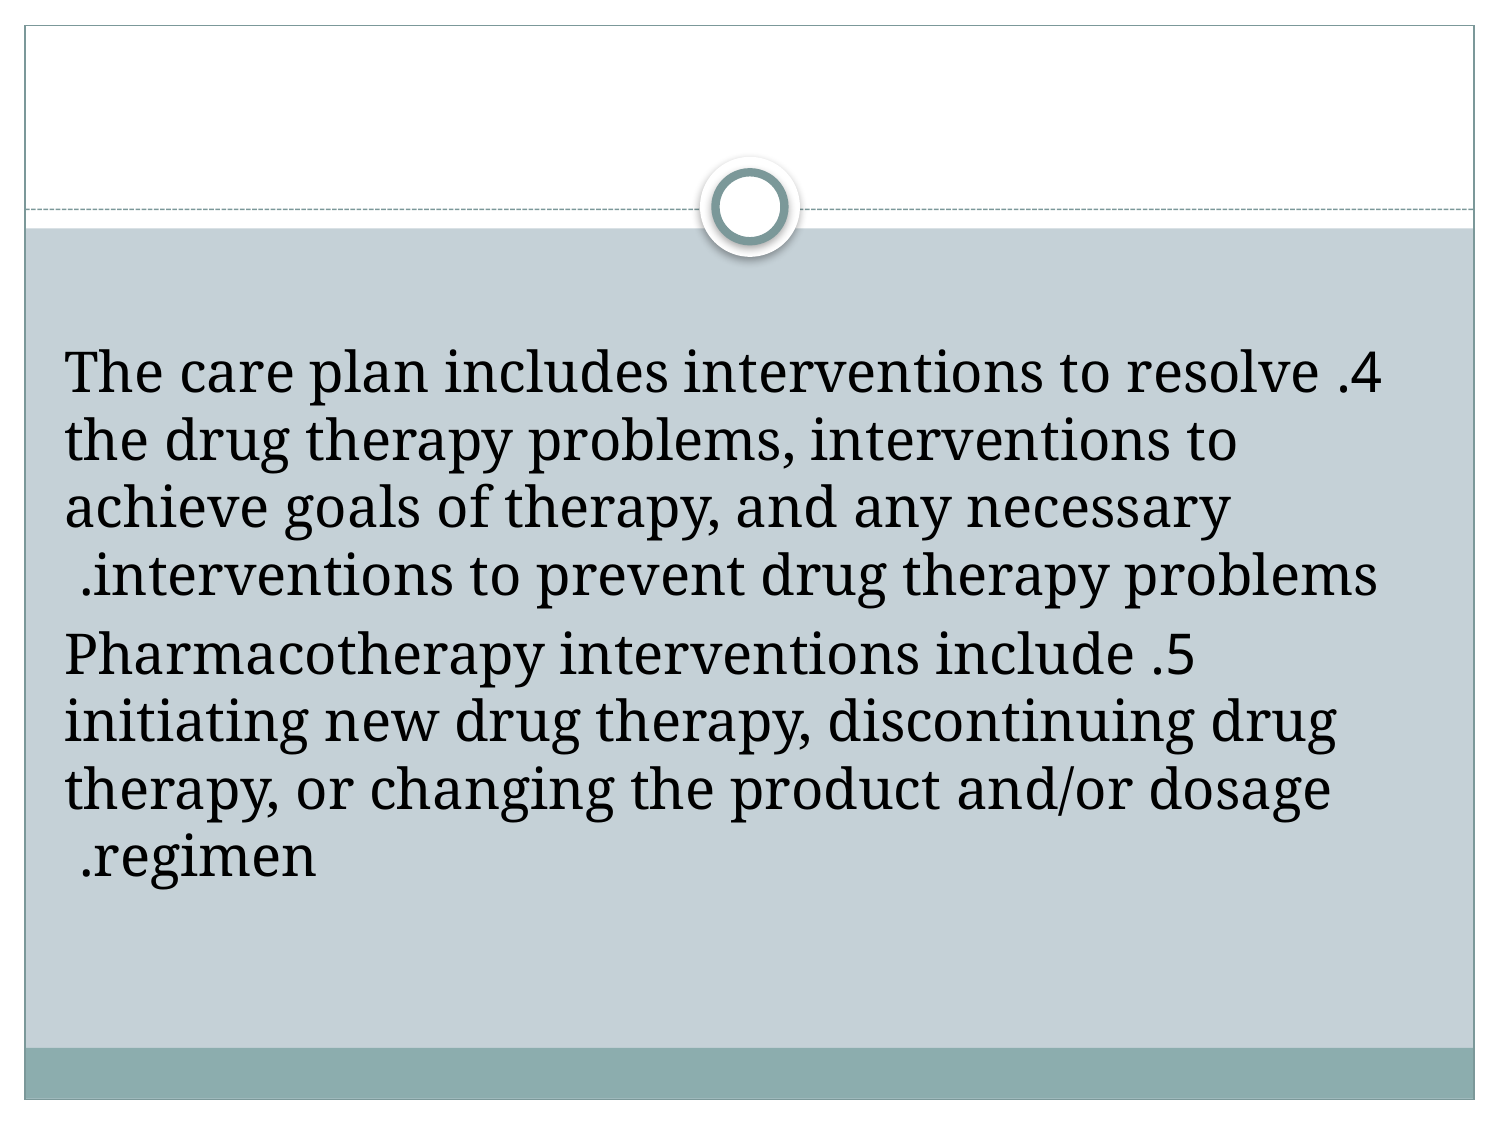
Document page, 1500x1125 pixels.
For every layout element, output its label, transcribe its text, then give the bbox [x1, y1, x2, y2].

list 4. The care plan includes interventions to resolve the drug therapy problems, interventions to achieve goals of therapy, and any necessary interventions to prevent drug therapy problems. 5. Pharmacotherapy interventions include initiating new drug therapy, discontinuing drug therapy, or changing the product and/or dosage regimen. [49, 250, 1445, 1001]
